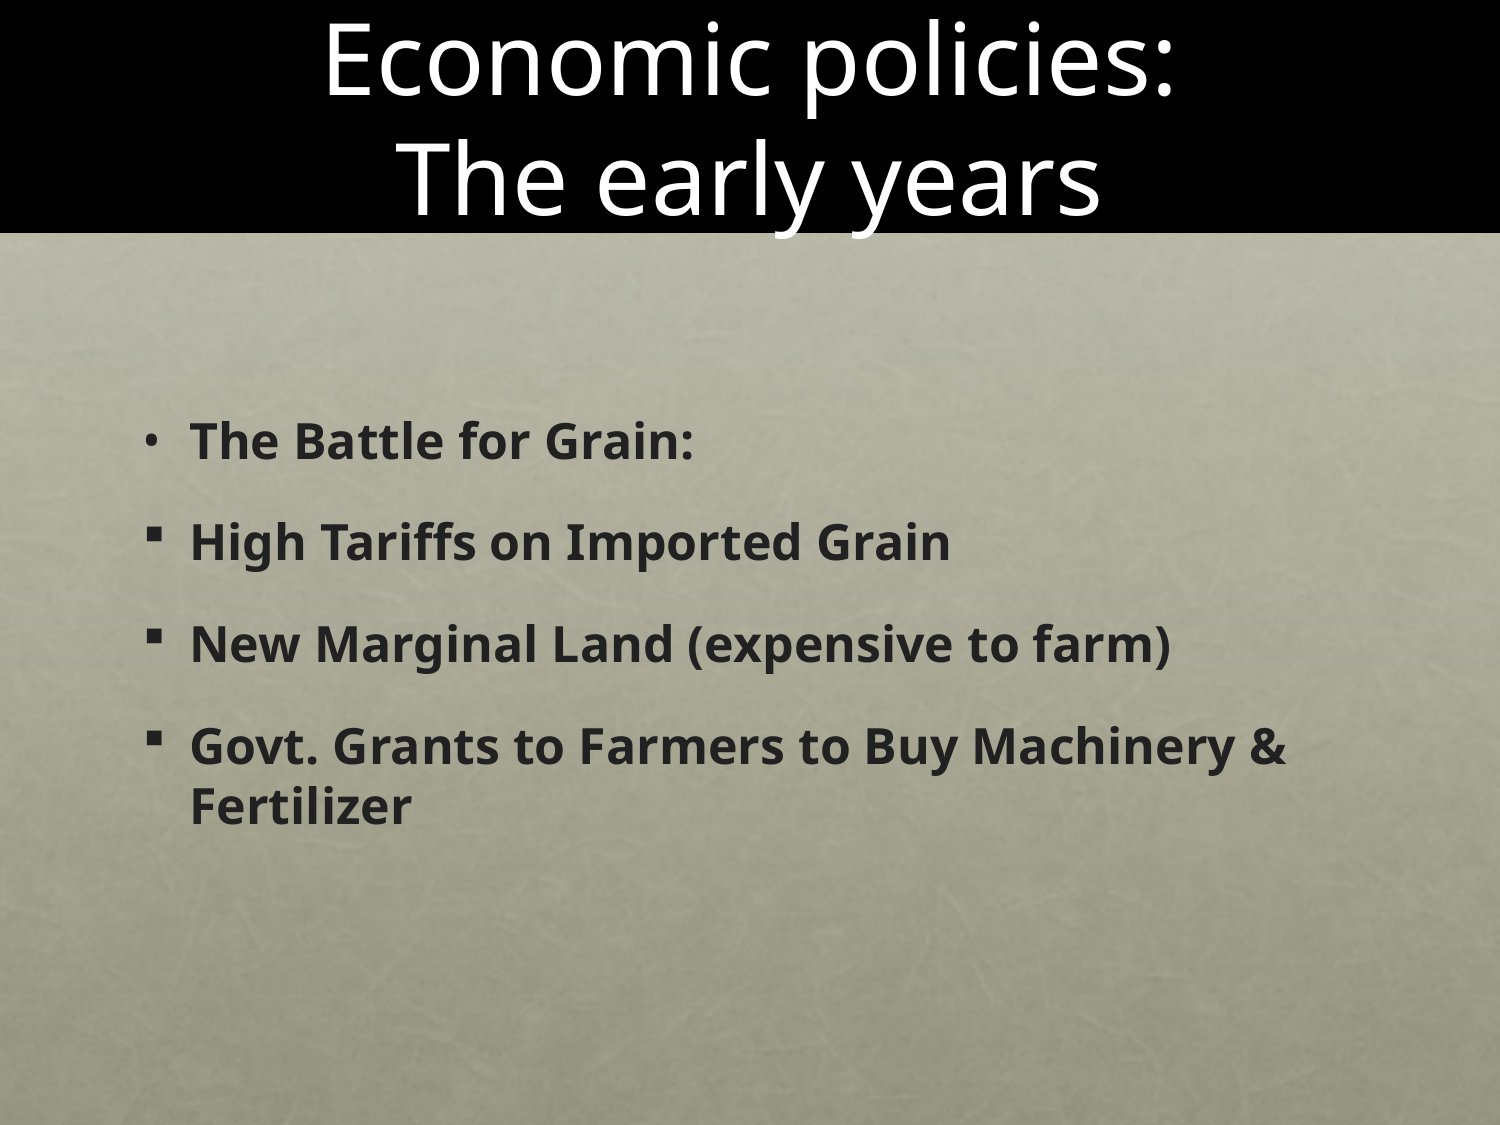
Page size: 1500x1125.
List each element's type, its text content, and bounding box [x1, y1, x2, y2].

list The Battle for Grain: High Tariffs on Imported Grain New Marginal Land (expensive to farm) Govt. Grants to Farmers to Buy Machinery & Fertilizer [127, 299, 1372, 1005]
title Economic policies: The early years [127, 10, 1372, 221]
picture [0, 214, 1500, 1125]
